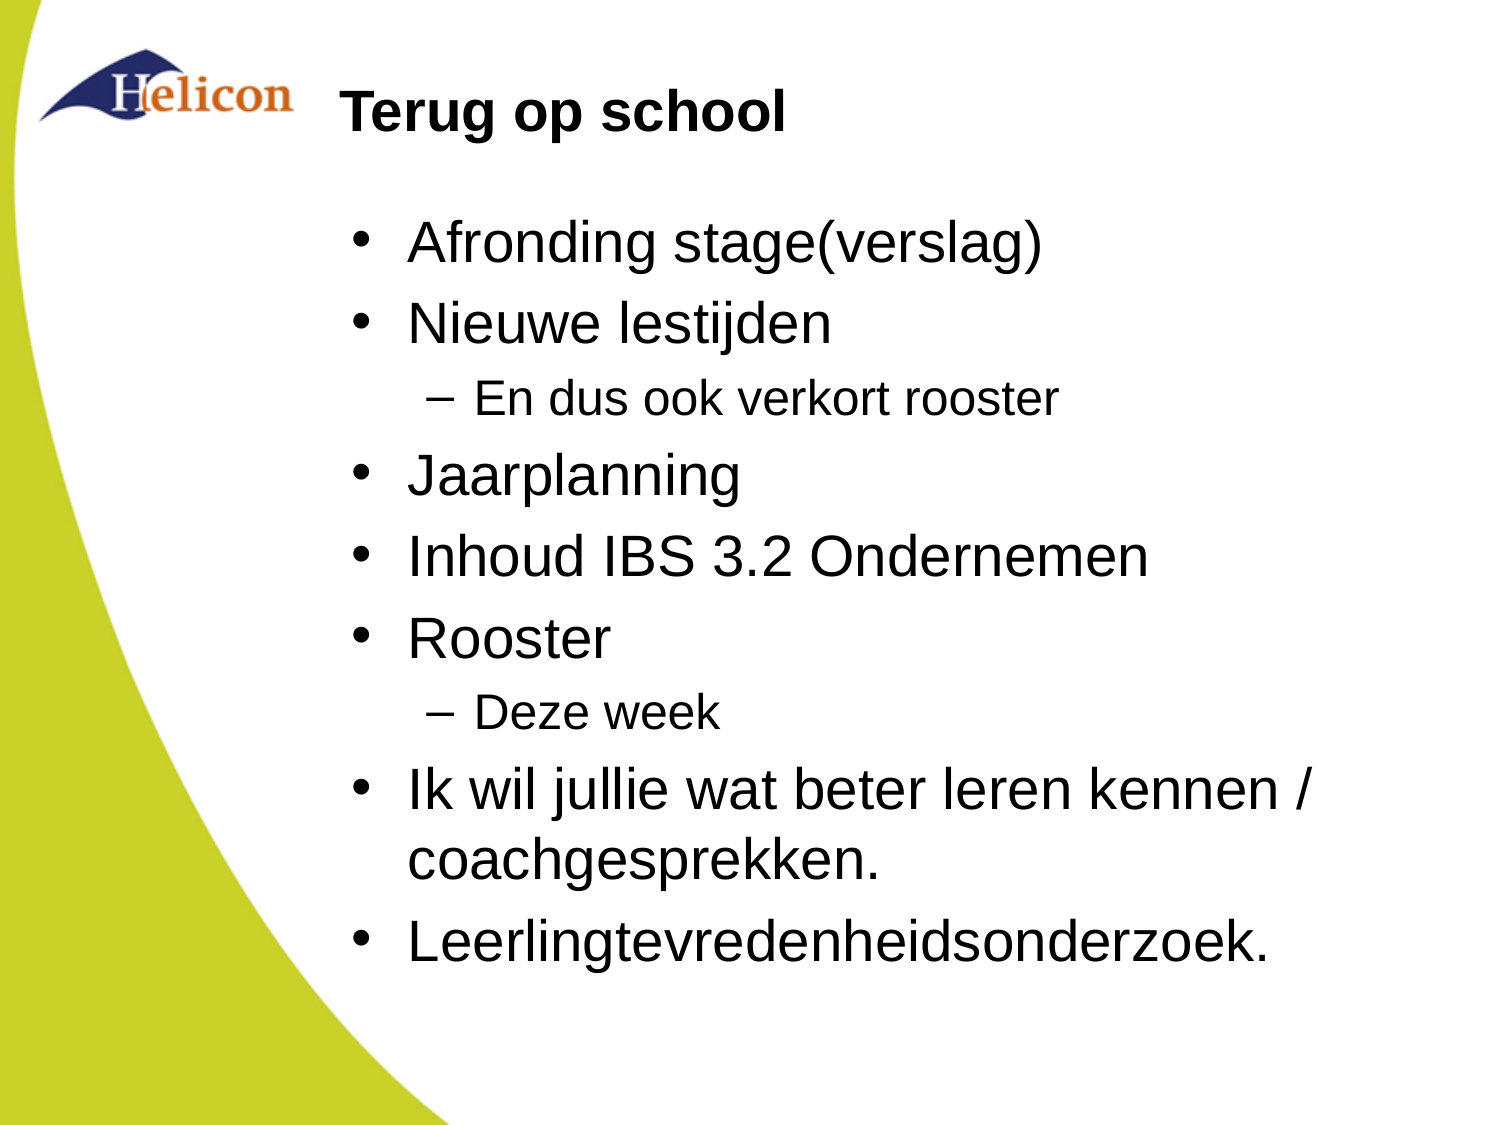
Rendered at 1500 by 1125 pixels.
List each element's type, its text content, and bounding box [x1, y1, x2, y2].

picture [0, 0, 1500, 1125]
list Afronding stage(verslag) Nieuwe lestijden En dus ook verkort rooster Jaarplanning Inhoud IBS 3.2 Ondernemen Rooster Deze week Ik wil jullie wat beter leren kennen / coachgesprekken. Leerlingtevredenheidsonderzoek. [336, 196, 1425, 1005]
title Terug op school [324, 54, 1415, 161]
